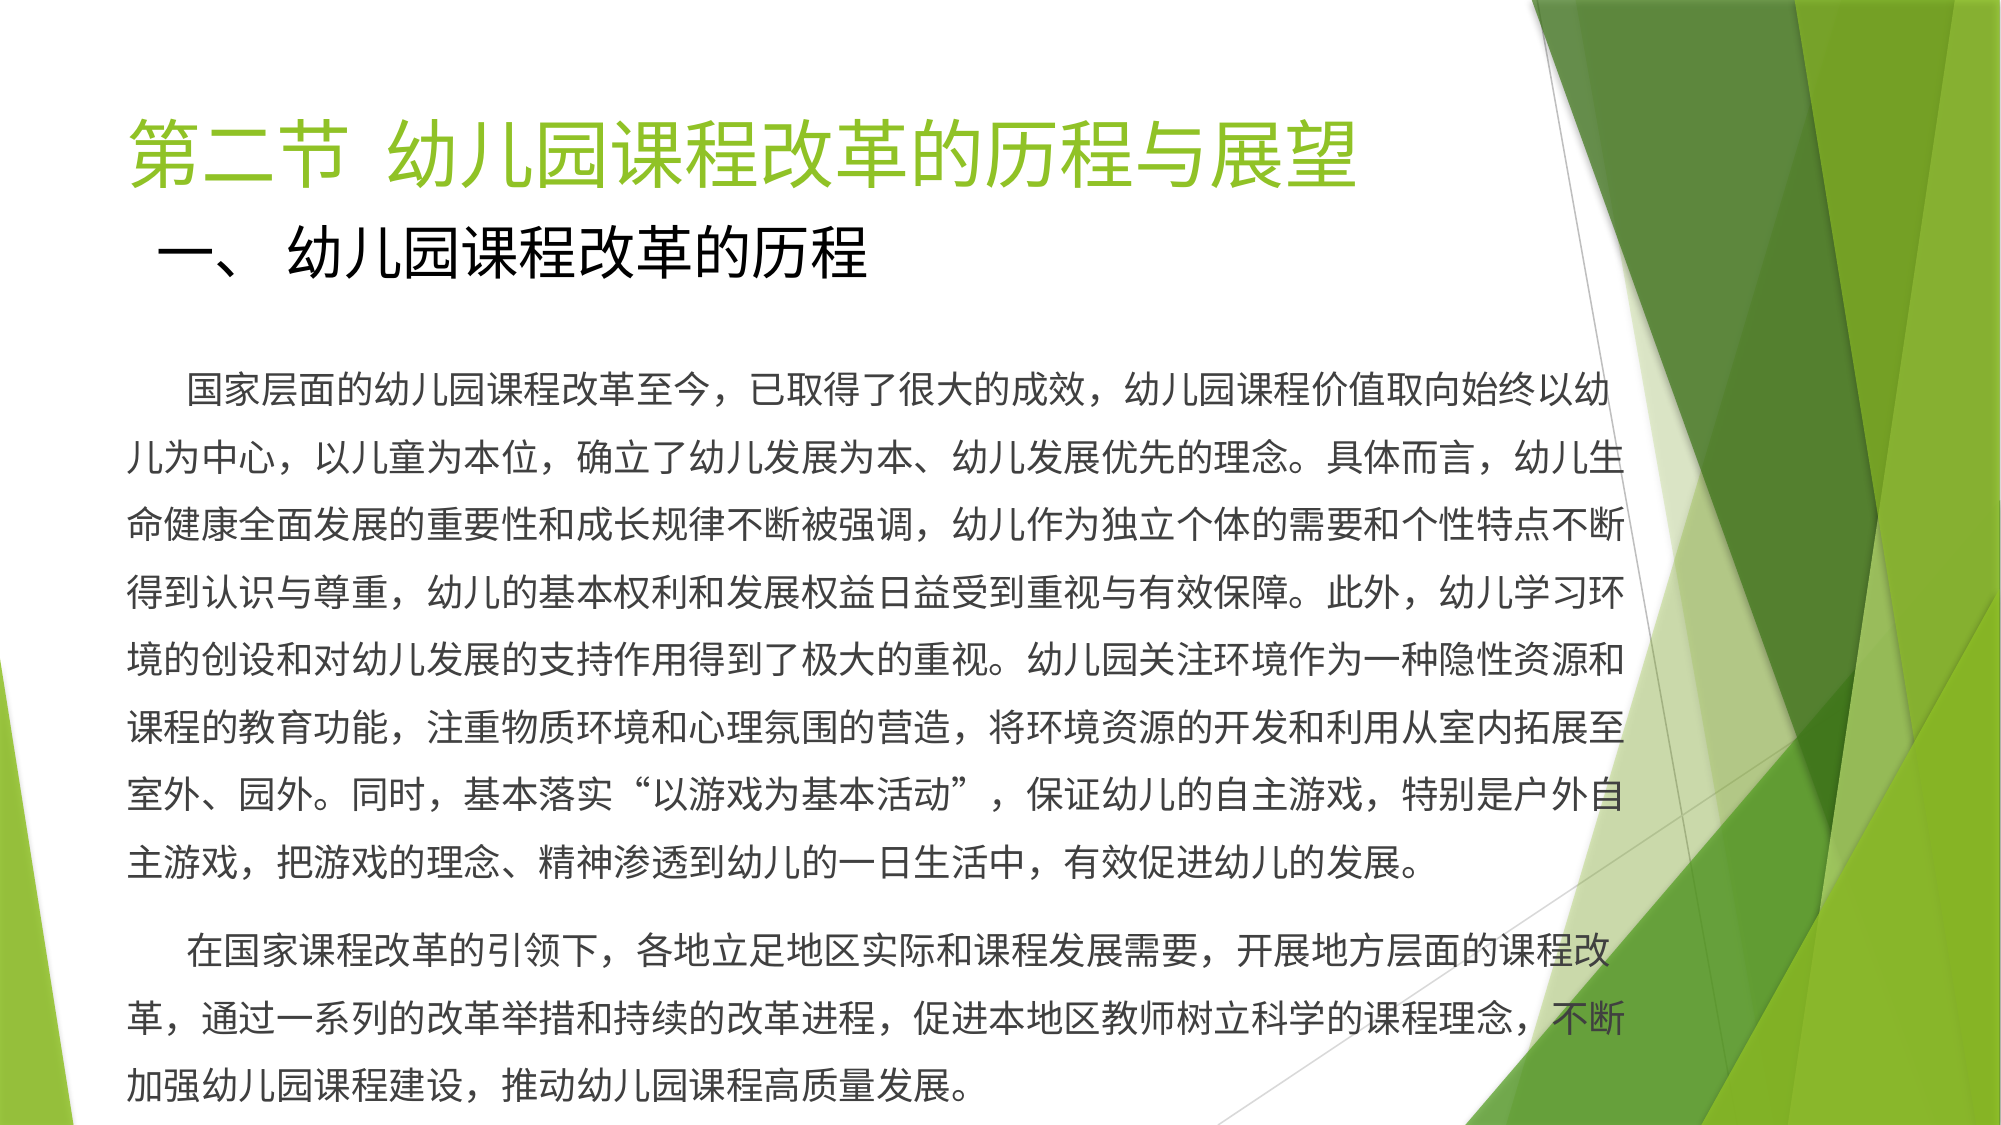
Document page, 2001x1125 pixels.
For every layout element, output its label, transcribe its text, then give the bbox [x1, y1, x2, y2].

title 第二节 幼儿园课程改革的历程与展望 [111, 99, 1522, 317]
list 国家层面的幼儿园课程改革至今，已取得了很大的成效，幼儿园课程价值取向始终以幼儿为中心，以儿童为本位，确立了幼儿发展为本、幼儿发展优先的理念。具体而言，幼儿生命健康全面发展的重要性和成长规律不断被强调，幼儿作为独立个体的需要和个性特点不断得到认识与尊重，幼儿的基本权利和发展权益日益受到重视与有效保障。此外，幼儿学习环境的创设和对幼儿发展的支持作用得到了极大的重视。幼儿园关注环境作为一种隐性资源和课程的教育功能，注重物质环境和心理氛围的营造，将环境资源的开发和利用从室内拓展至室外、园外。同时，基本落实“以游戏为基本活动”，保证幼儿的自主游戏，特别是户外自主游戏，把游戏的理念、精神渗透到幼儿的一日生活中，有效促进幼儿的发展。 在国家课程改革的引领下，各地立足地区实际和课程发展需要，开展地方层面的课程改革，通过一系列的改革举措和持续的改革进程，促进本地区教师树立科学的课程理念，不断加强幼儿园课程建设，推动幼儿园课程高质量发展。 [111, 336, 1657, 1125]
text_box 一、 幼儿园课程改革的历程 [141, 208, 1451, 294]
